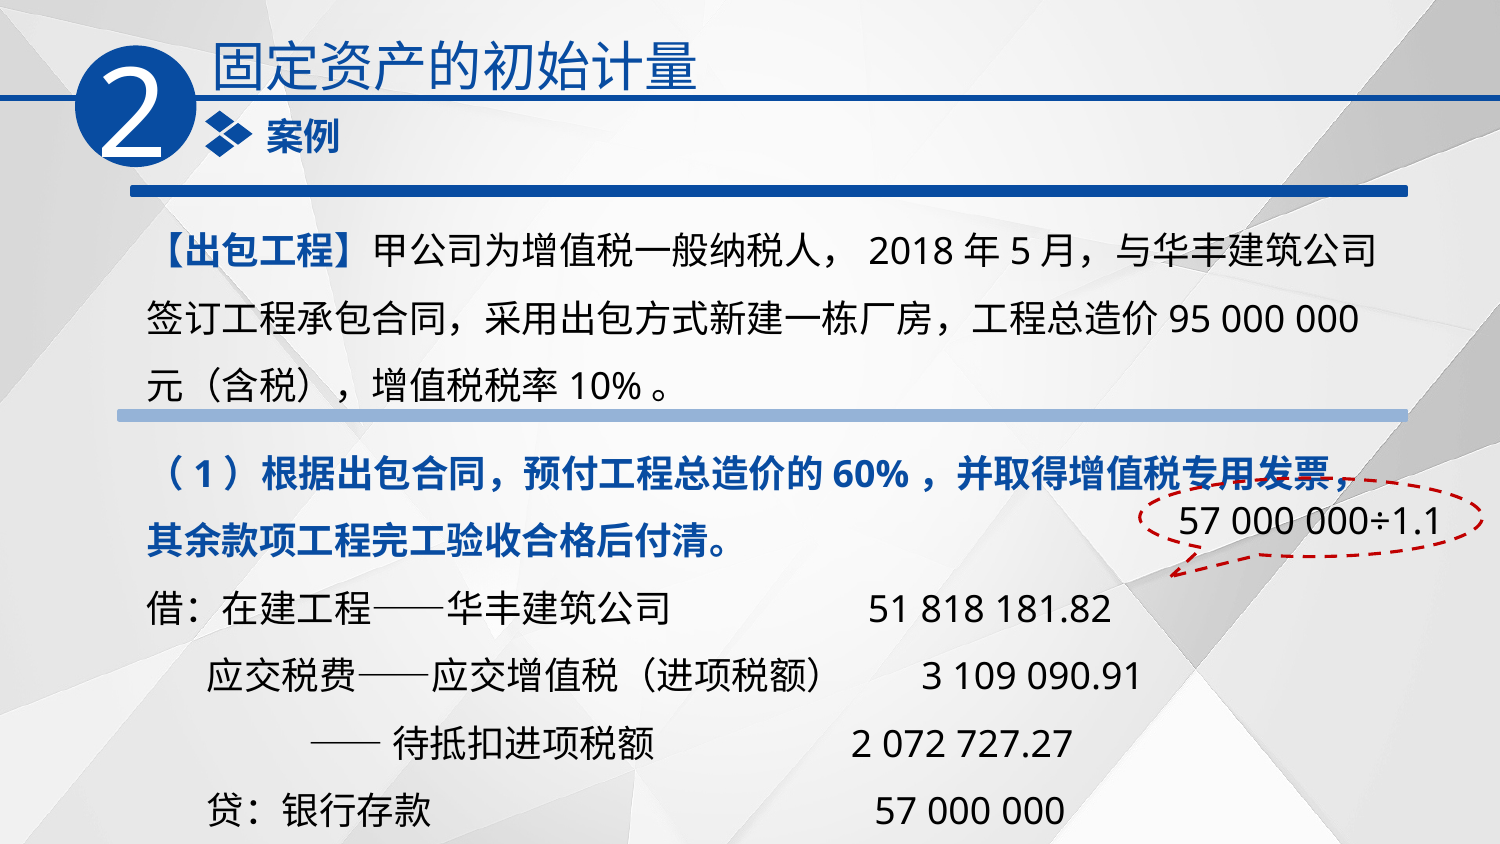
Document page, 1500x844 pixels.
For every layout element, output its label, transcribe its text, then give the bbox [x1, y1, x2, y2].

text_box [205, 110, 235, 133]
text_box 【出包工程】甲公司为增值税一般纳税人，2018年5月，与华丰建筑公司签订工程承包合同，采用出包方式新建一栋厂房，工程总造价95 000 000元（含税），增值税税率10%。 [132, 197, 1407, 415]
text_box [223, 122, 253, 145]
text_box [205, 135, 235, 158]
text_box 2 [84, 45, 203, 97]
text_box 固定资产的初始计量 [198, 37, 713, 92]
picture [0, 0, 1500, 95]
text_box 2 [84, 107, 203, 171]
text_box [75, 107, 84, 138]
text_box [117, 409, 1408, 422]
picture [0, 101, 1500, 844]
text_box 案例 [253, 107, 354, 164]
text_box [75, 74, 84, 97]
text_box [1139, 477, 1483, 557]
text_box （1）根据出包合同，预付工程总造价的60%，并取得增值税专用发票，其余款项工程完工验收合格后付清。 借：在建工程——华丰建筑公司 51 818 181.82 应交税费——应交增值税（进项税额） 3 109 090.91 ——待抵扣进项税额 2 072 727.27 贷：银行存款 57 000 000 [132, 419, 1407, 840]
text_box [130, 185, 1408, 197]
